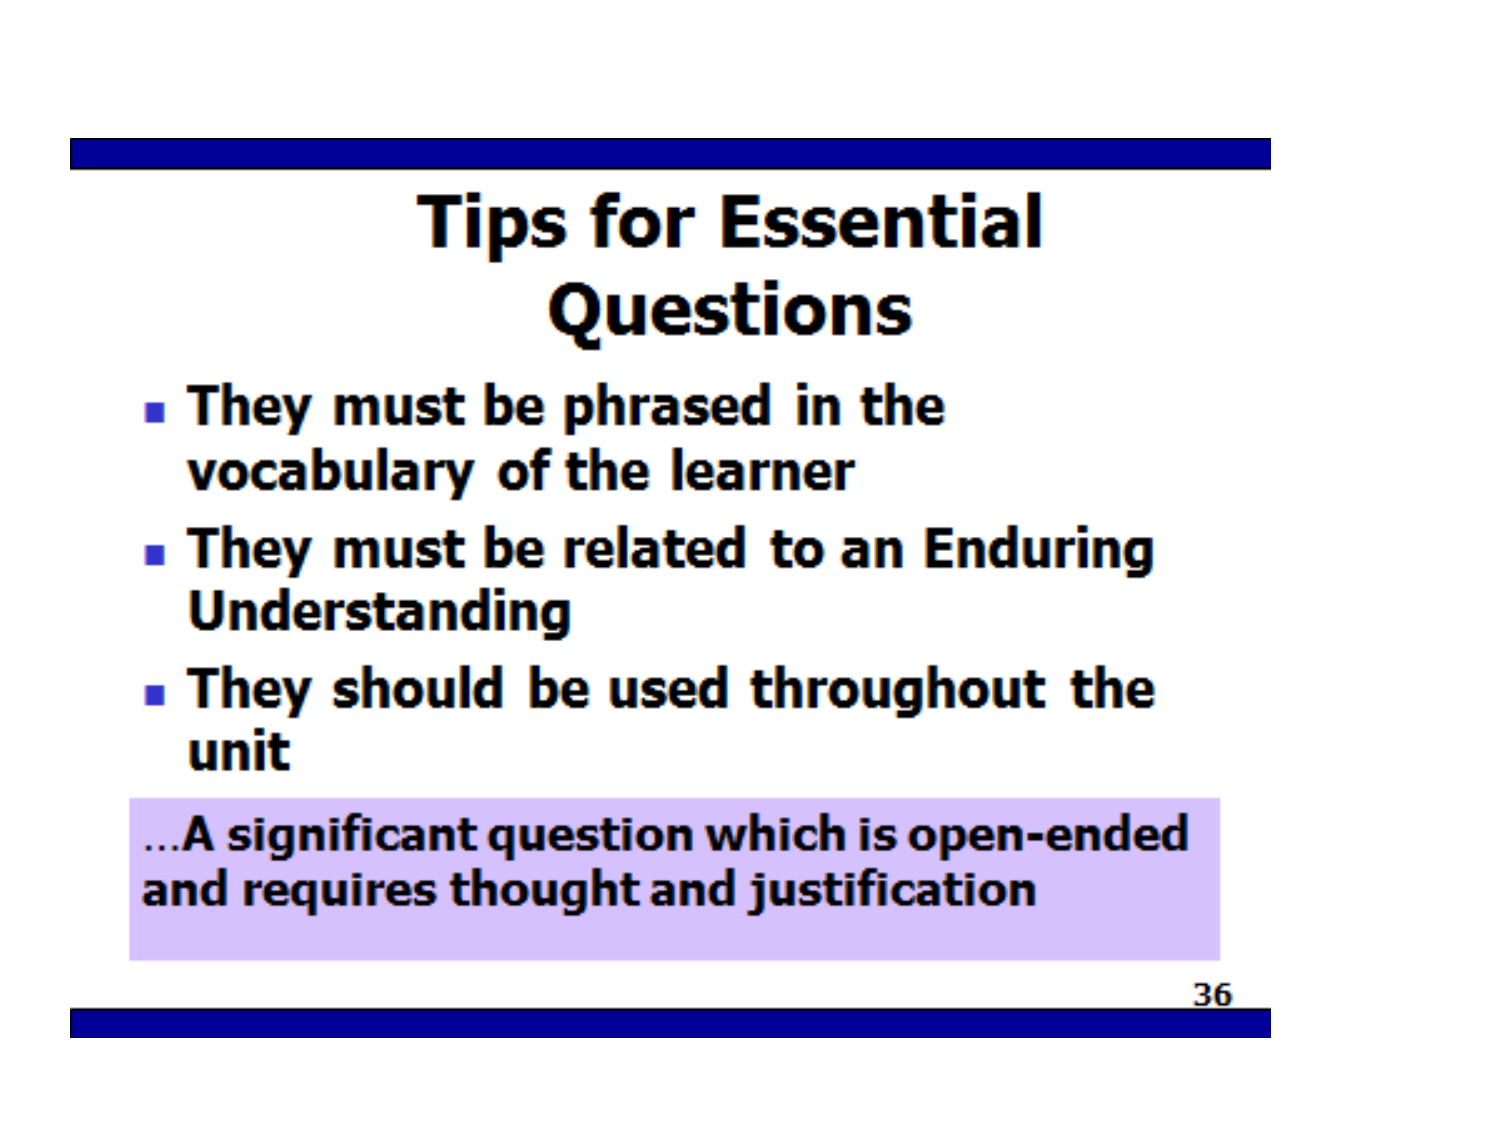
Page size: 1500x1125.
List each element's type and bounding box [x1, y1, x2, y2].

picture [68, 137, 1500, 1038]
